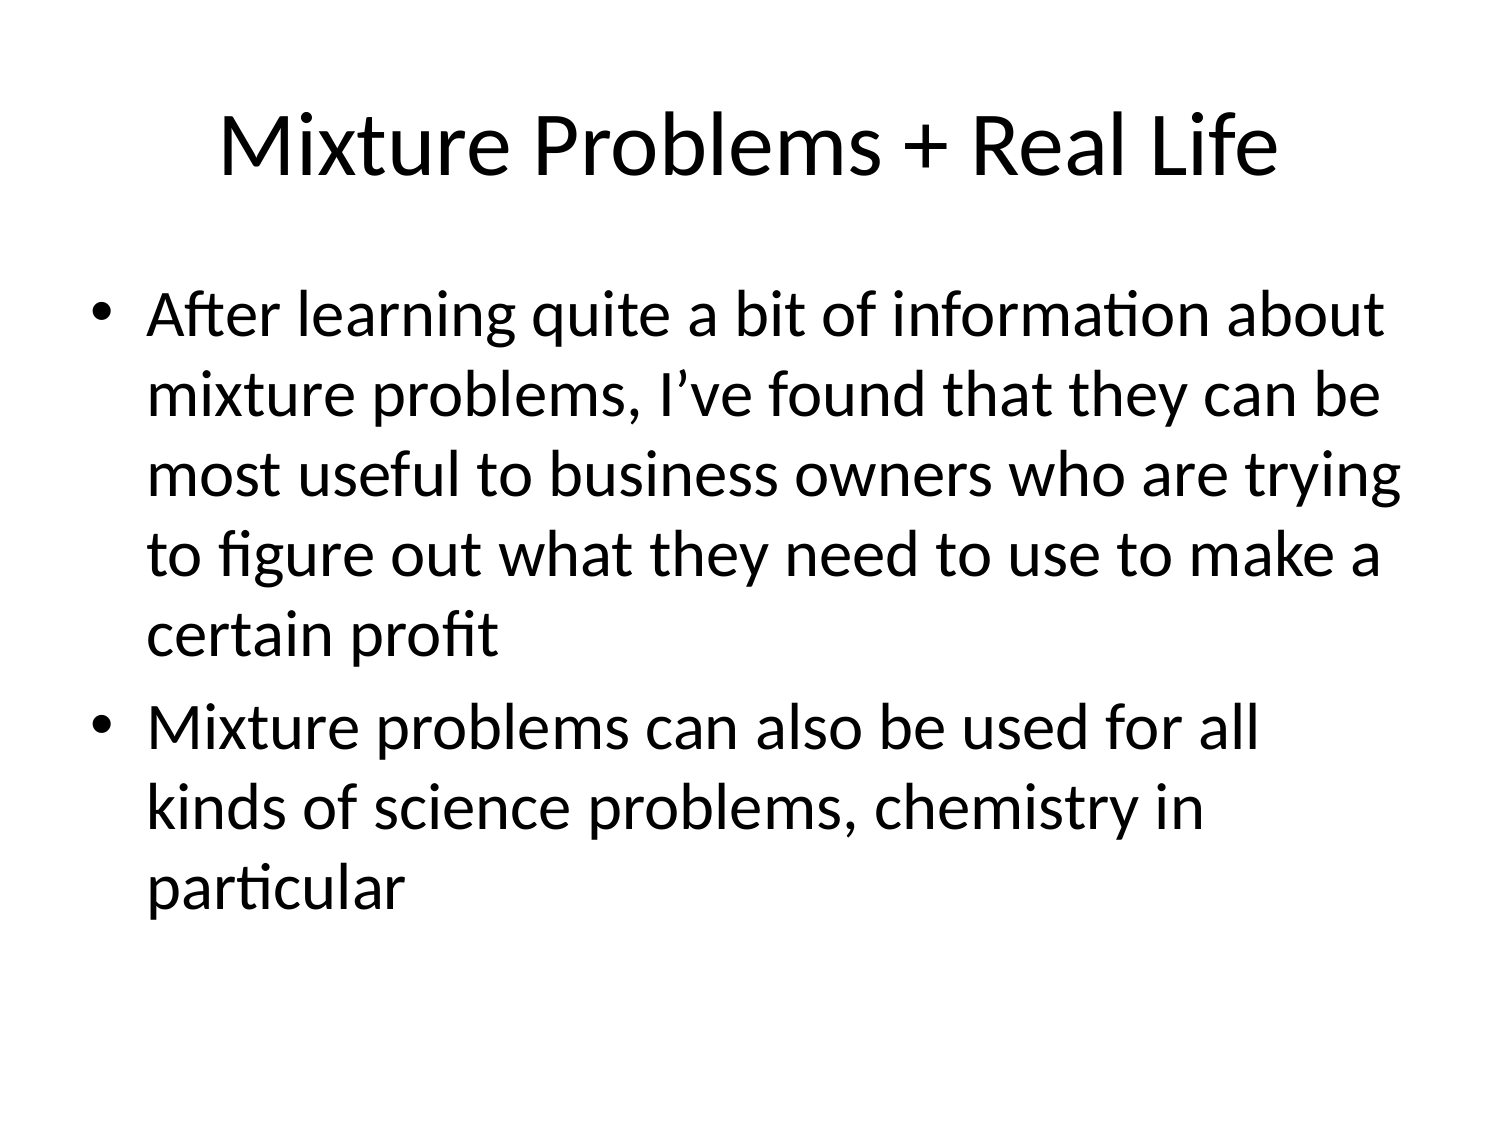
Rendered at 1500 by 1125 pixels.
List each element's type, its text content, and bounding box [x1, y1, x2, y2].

title Mixture Problems + Real Life [75, 45, 1425, 233]
list After learning quite a bit of information about mixture problems, I’ve found that they can be most useful to business owners who are trying to figure out what they need to use to make a certain profit Mixture problems can also be used for all kinds of science problems, chemistry in particular [75, 262, 1425, 1005]
